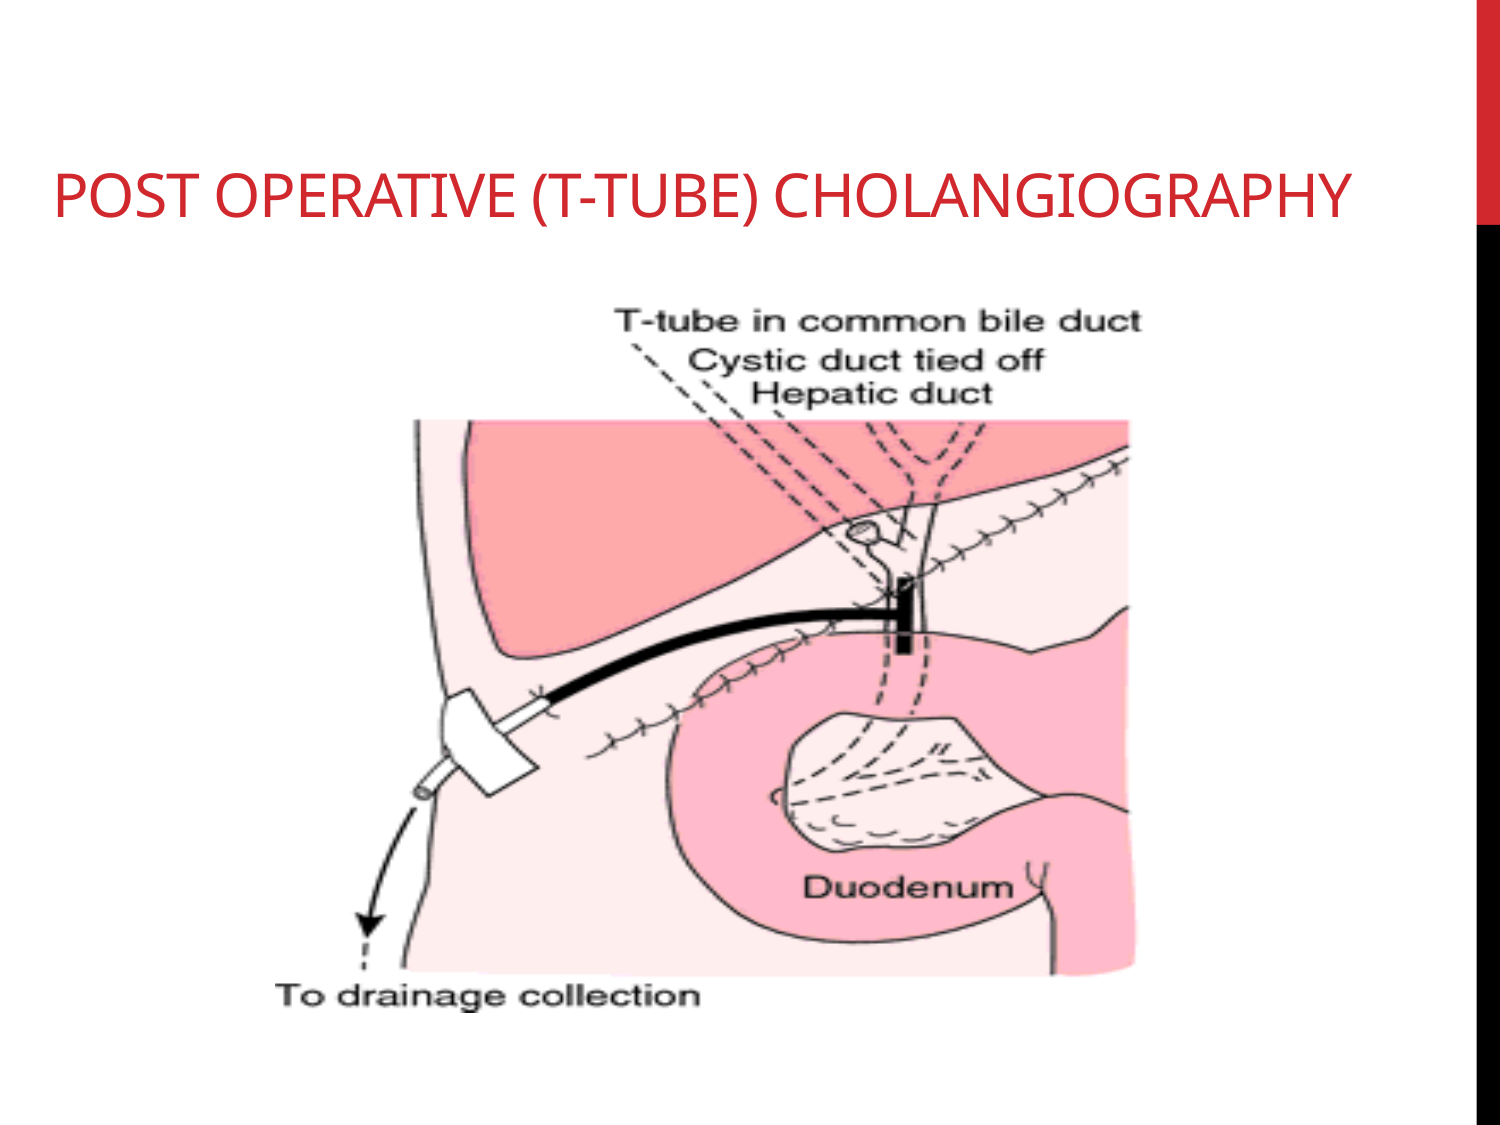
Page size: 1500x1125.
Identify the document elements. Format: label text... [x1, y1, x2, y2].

title Post Operative (T-Tube) Cholangiography [37, 87, 1425, 238]
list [274, 299, 1151, 1013]
